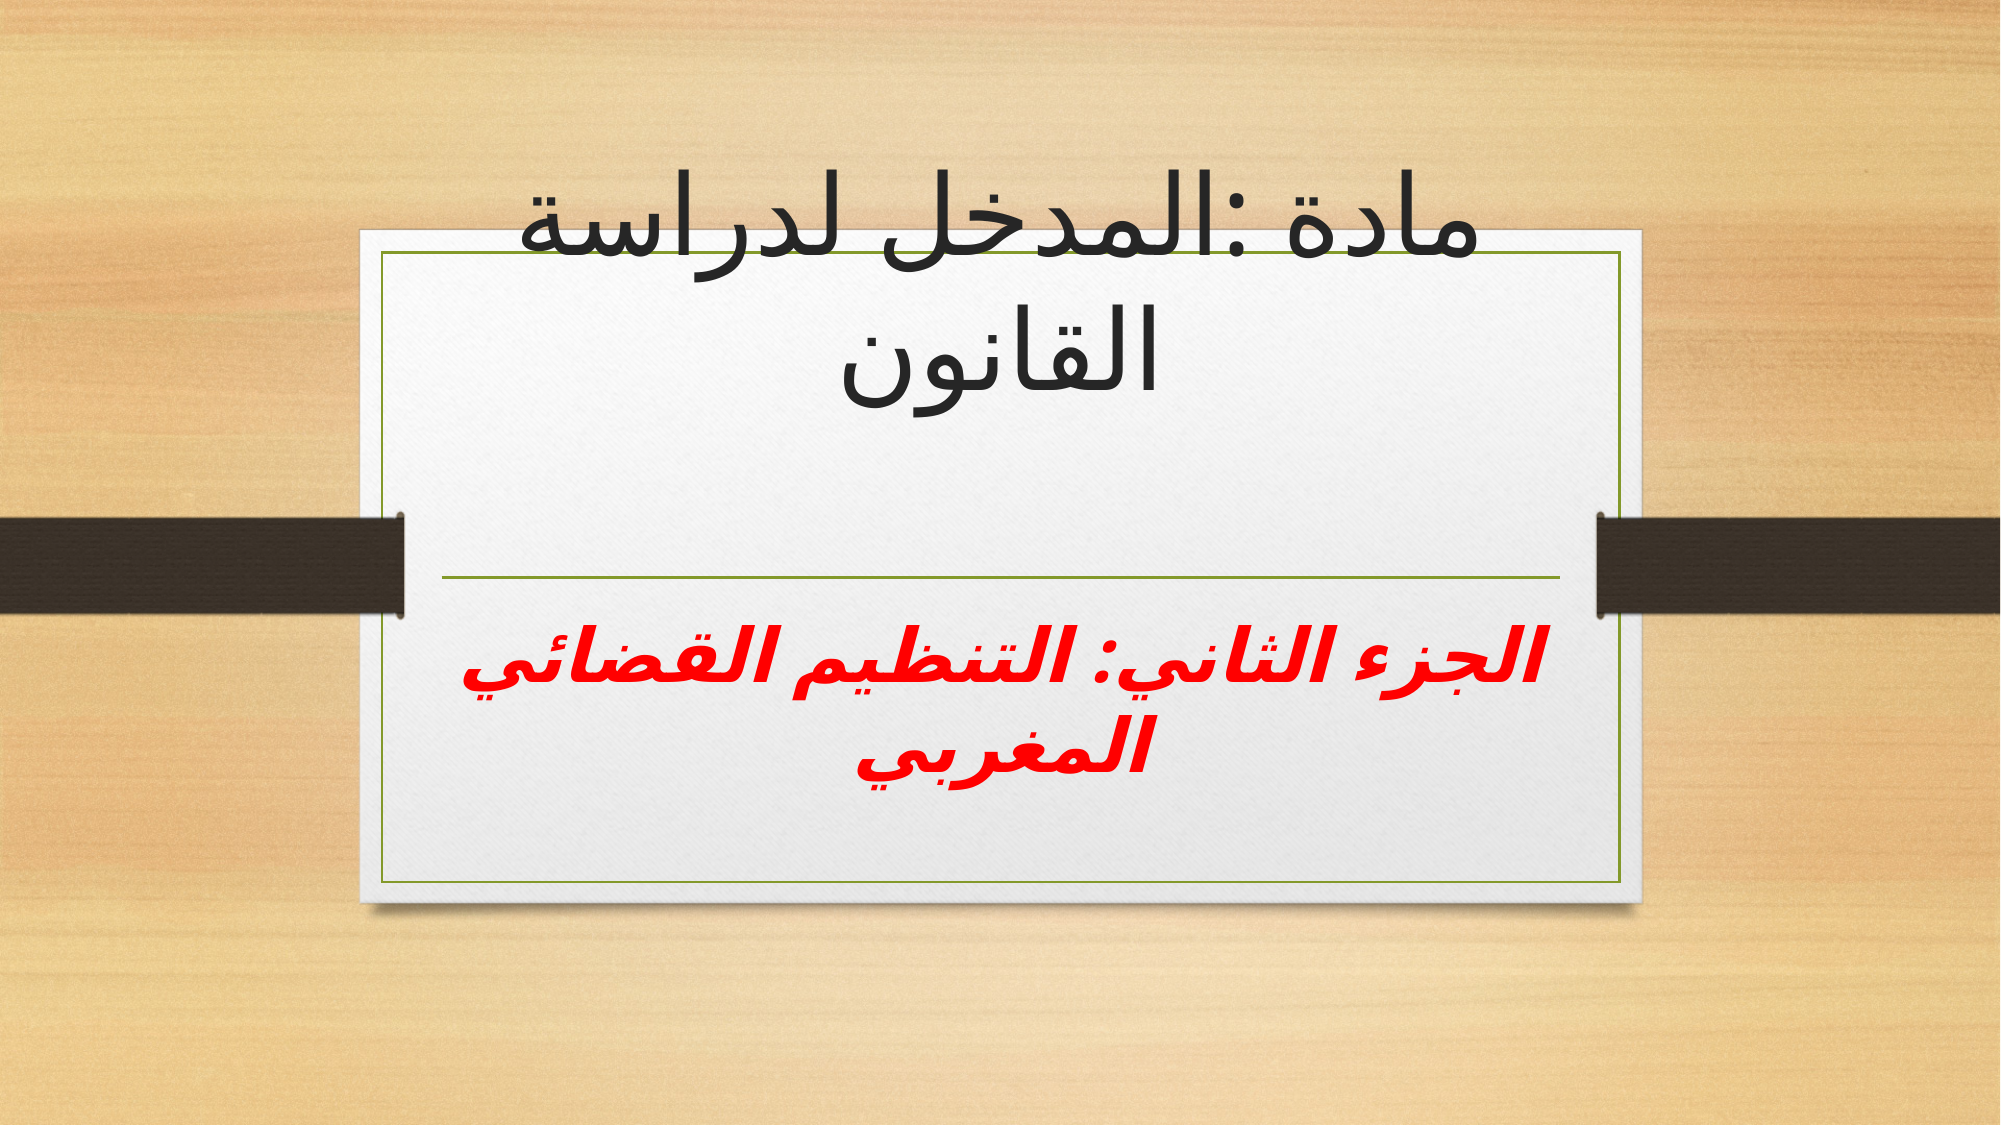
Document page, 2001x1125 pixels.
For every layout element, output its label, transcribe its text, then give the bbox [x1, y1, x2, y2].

picture [0, 0, 2001, 1125]
subtitle الجزء الثاني: التنظيم القضائي المغربي [441, 600, 1560, 817]
title مادة :المدخل لدراسة القانون [441, 306, 1560, 556]
